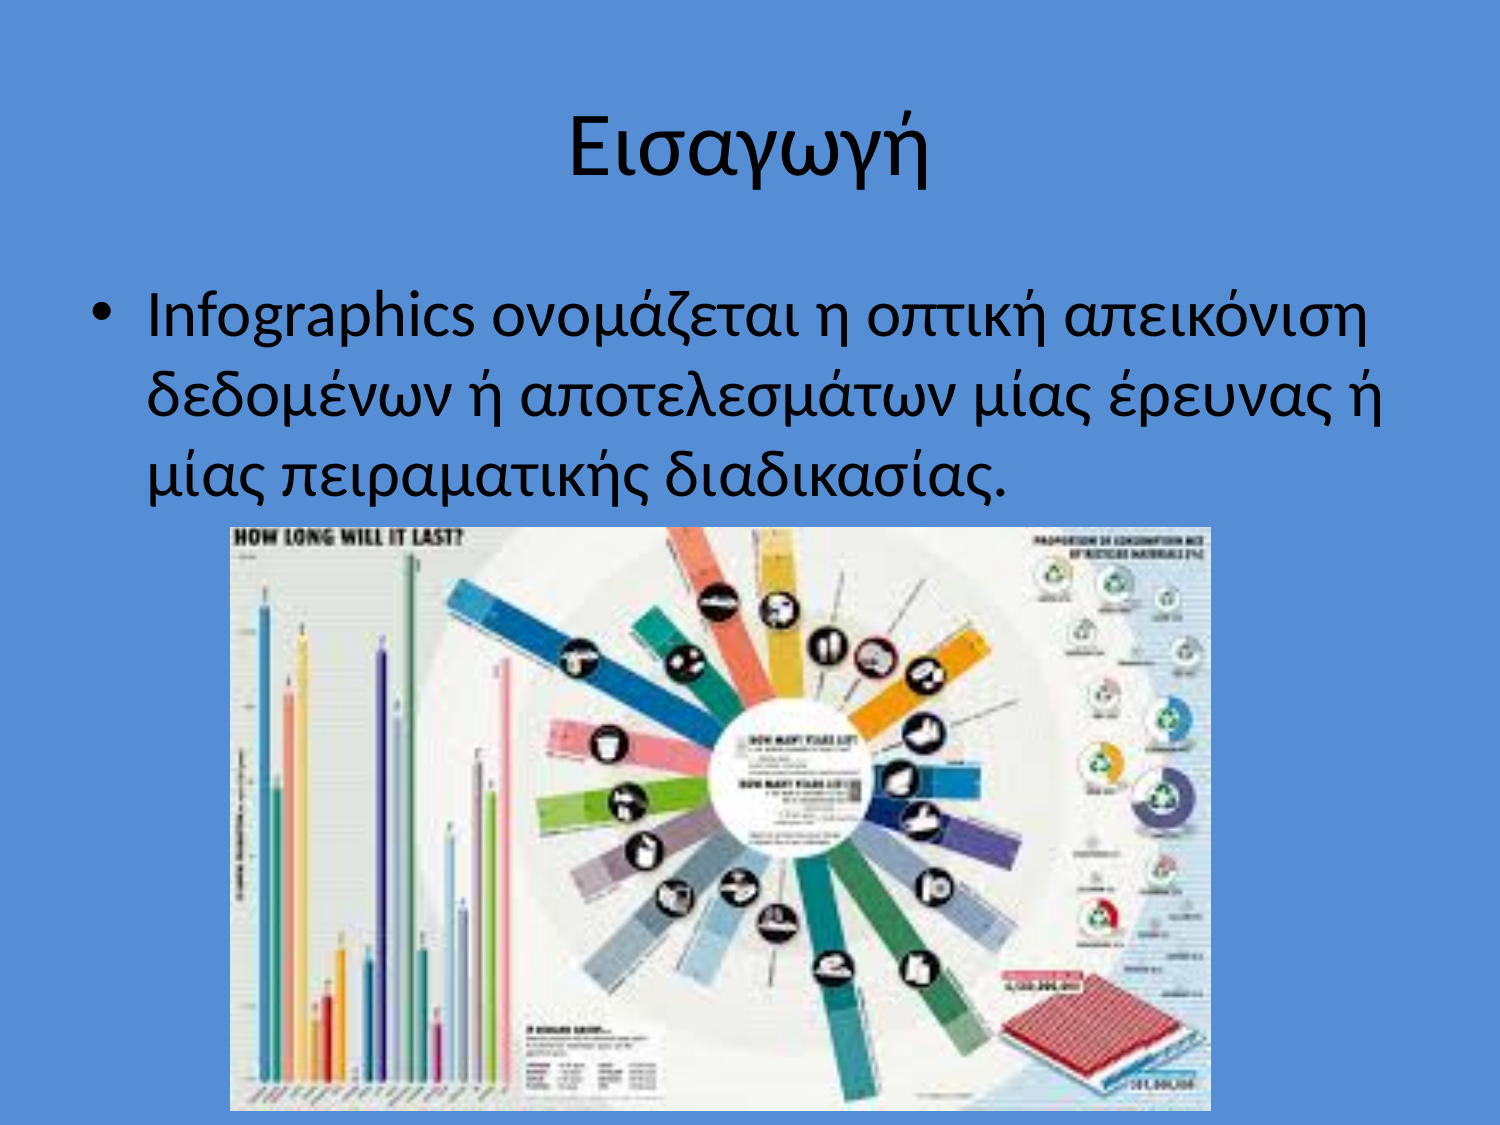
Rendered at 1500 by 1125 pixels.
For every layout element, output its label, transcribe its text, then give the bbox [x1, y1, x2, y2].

picture [229, 526, 1211, 1111]
list Infographics ονομάζεται η οπτική απεικόνιση δεδομένων ή αποτελεσμάτων μίας έρευνας ή μίας πειραματικής διαδικασίας. [75, 262, 1425, 1005]
title Εισαγωγή [75, 45, 1425, 233]
